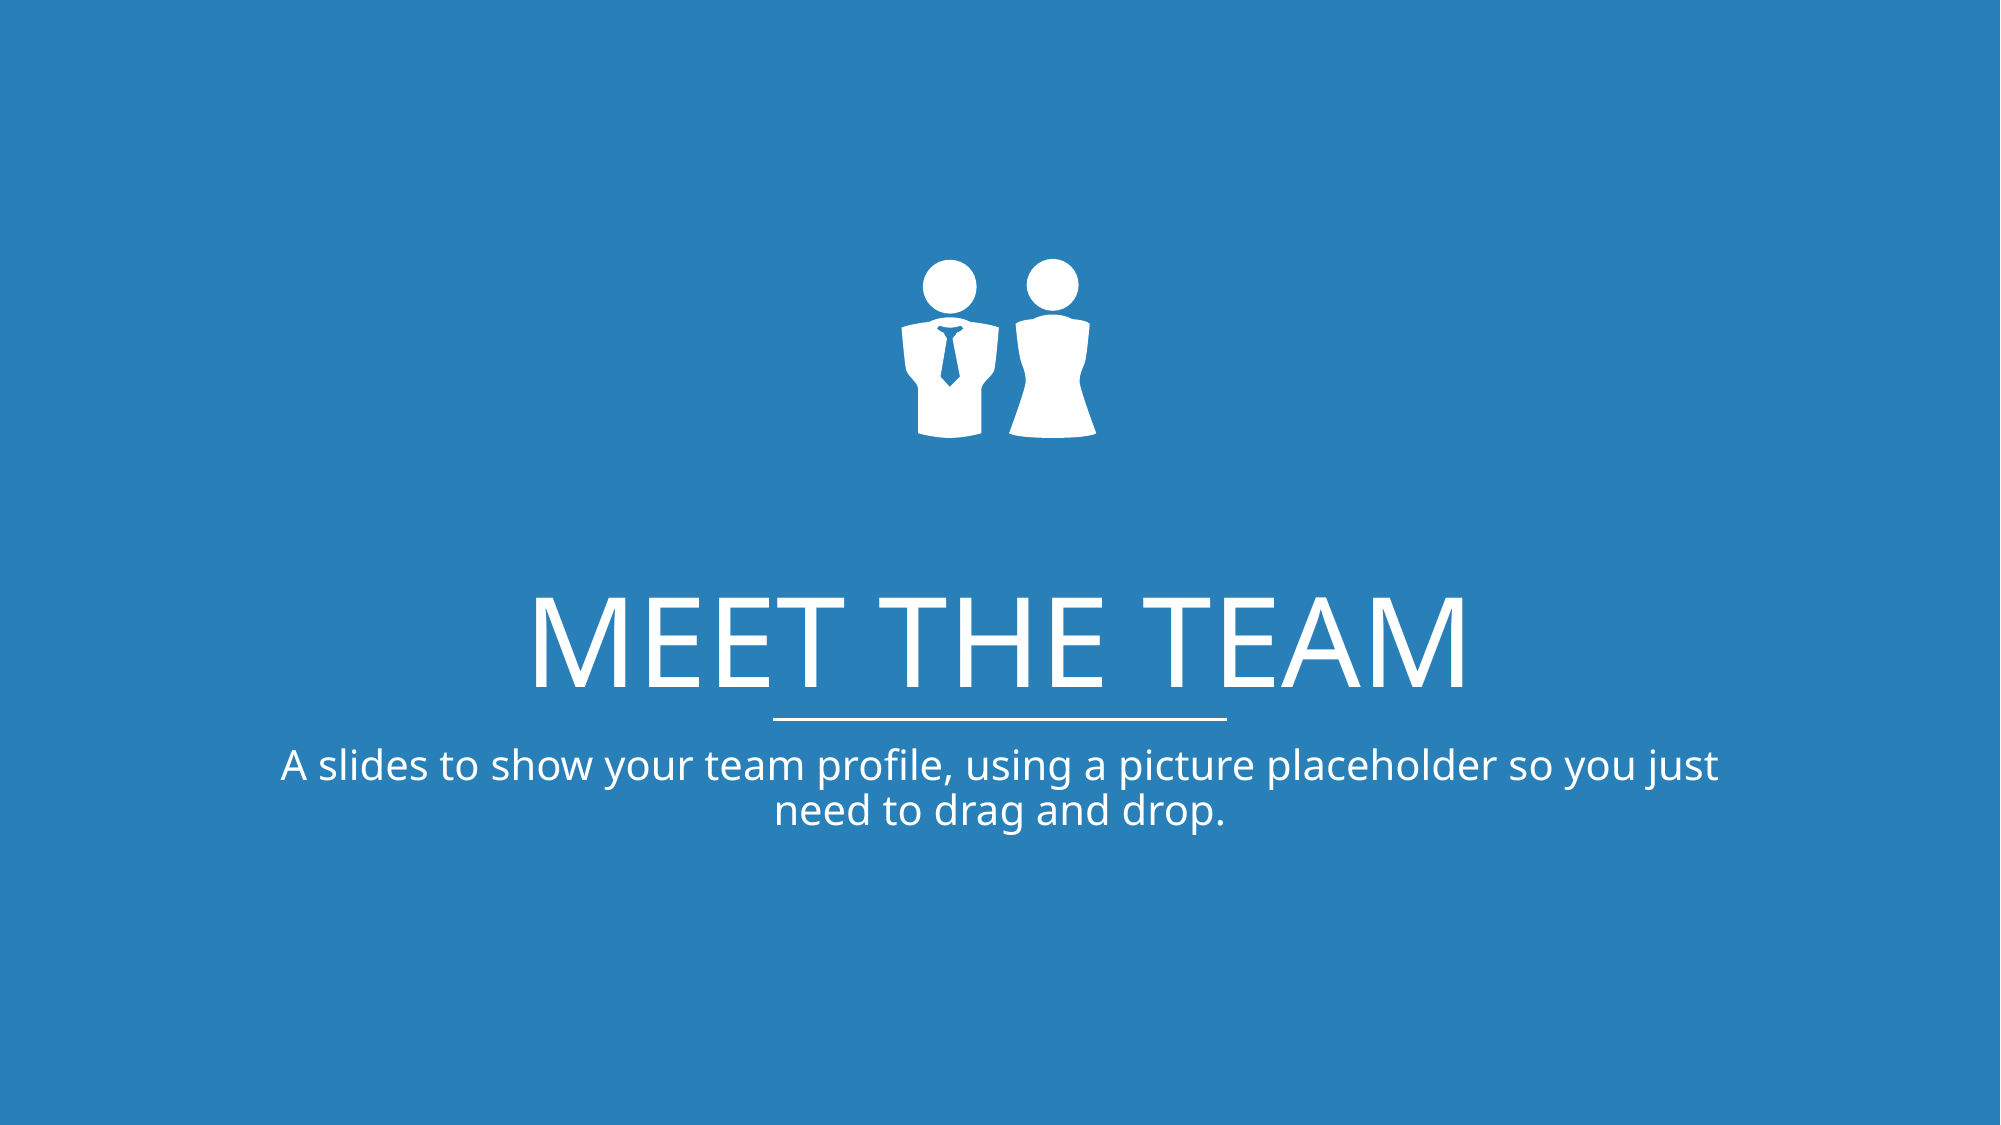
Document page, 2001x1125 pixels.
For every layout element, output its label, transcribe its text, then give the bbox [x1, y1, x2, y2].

subtitle A slides to show your team profile, using a picture placeholder so you just need to drag and drop. [249, 736, 1750, 1009]
text_box [1009, 314, 1097, 438]
text_box [1026, 258, 1079, 311]
text_box [922, 259, 977, 314]
text_box [901, 317, 999, 438]
title MEET THE TEAM [249, 329, 1750, 722]
